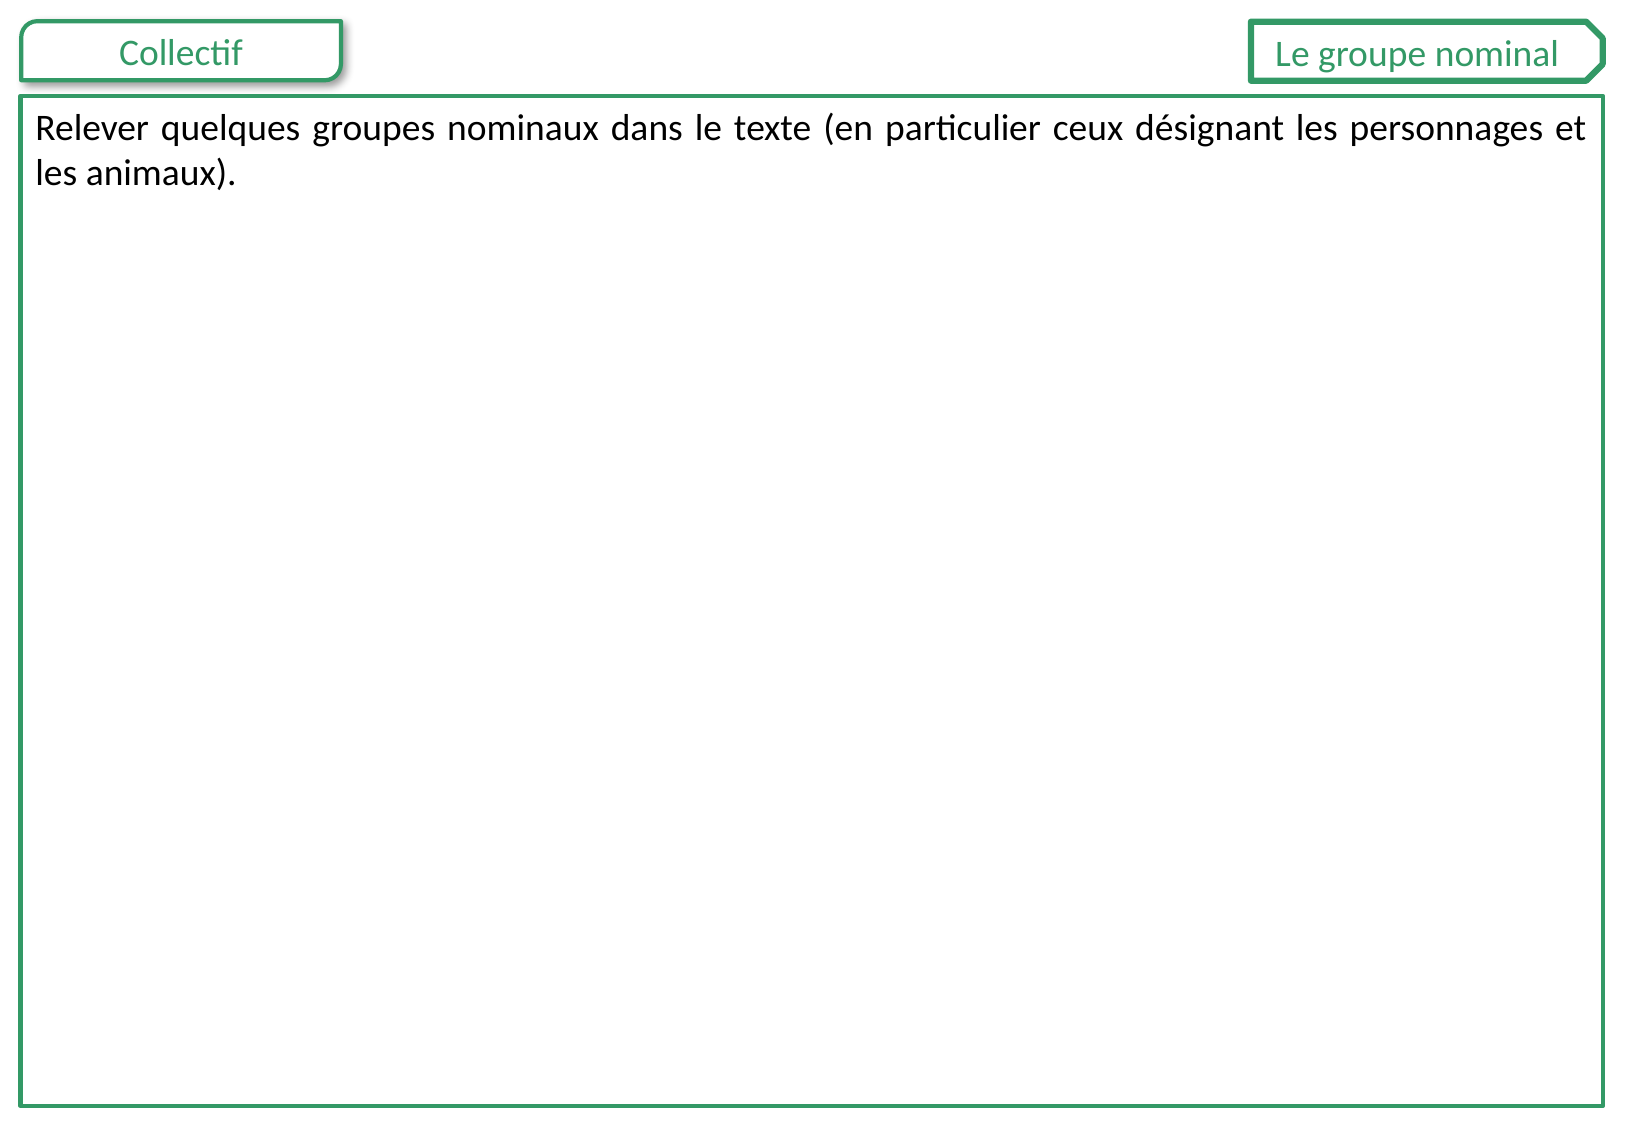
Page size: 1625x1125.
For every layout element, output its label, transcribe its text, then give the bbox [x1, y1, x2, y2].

list Relever quelques groupes nominaux dans le texte (en particulier ceux désignant les personnages et les animaux). [18, 94, 1605, 1108]
list Le groupe nominal [1250, 21, 1584, 81]
